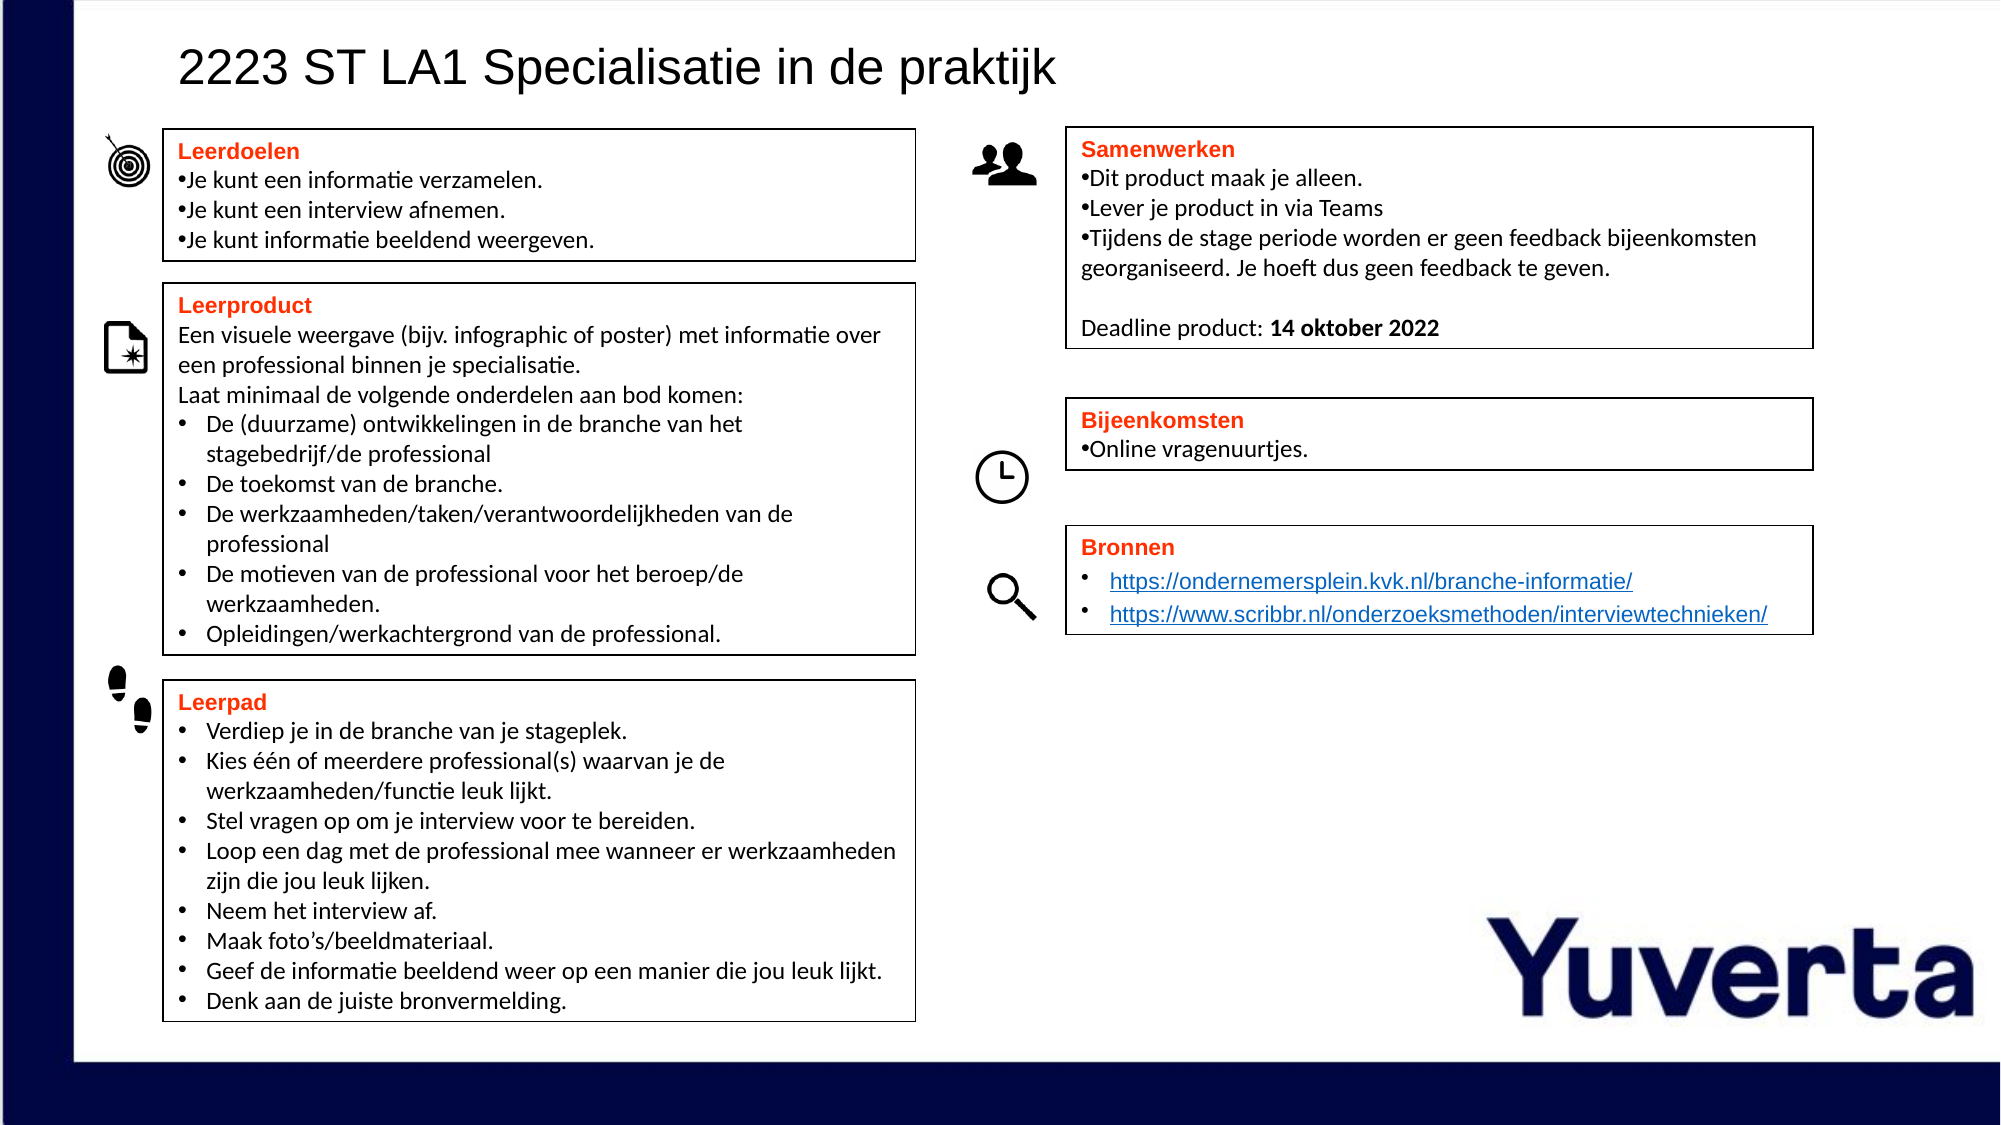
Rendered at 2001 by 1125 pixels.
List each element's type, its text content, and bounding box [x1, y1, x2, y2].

text_box Bijeenkomsten Online vragenuurtjes. [1066, 398, 1813, 471]
text_box Leerproduct Een visuele weergave (bijv. infographic of poster) met informatie over een professional binnen je specialisatie. Laat minimaal de volgende onderdelen aan bod komen: De (duurzame) ontwikkelingen in de branche van het stagebedrijf/de professional De toekomst van de branche. De werkzaamheden/taken/verantwoordelijkheden van de professional De motieven van de professional voor het beroep/de werkzaamheden. Opleidingen/werkachtergrond van de professional. [163, 283, 916, 655]
picture [0, 0, 2001, 1125]
text_box Leerpad Verdiep je in de branche van je stageplek. Kies één of meerdere professional(s) waarvan je de werkzaamheden/functie leuk lijkt. Stel vragen op om je interview voor te bereiden. Loop een dag met de professional mee wanneer er werkzaamheden zijn die jou leuk lijken. Neem het interview af. Maak foto’s/beeldmateriaal. Geef de informatie beeldend weer op een manier die jou leuk lijkt. Denk aan de juiste bronvermelding. [163, 679, 916, 1022]
text_box Leerdoelen Je kunt een informatie verzamelen. Je kunt een interview afnemen. Je kunt informatie beeldend weergeven. [163, 128, 916, 261]
text_box Samenwerken Dit product maak je alleen. Lever je product in via Teams Tijdens de stage periode worden er geen feedback bijeenkomsten georganiseerd. Je hoeft dus geen feedback te geven. Deadline product: 14 oktober 2022 [1066, 126, 1813, 349]
text_box 2223 ST LA1 Specialisatie in de praktijk [163, 26, 1459, 102]
text_box Bronnen https://ondernemersplein.kvk.nl/branche-informatie/ https://www.scribbr.nl/onderzoeksmethoden/interviewtechnieken/ [1066, 525, 1813, 635]
